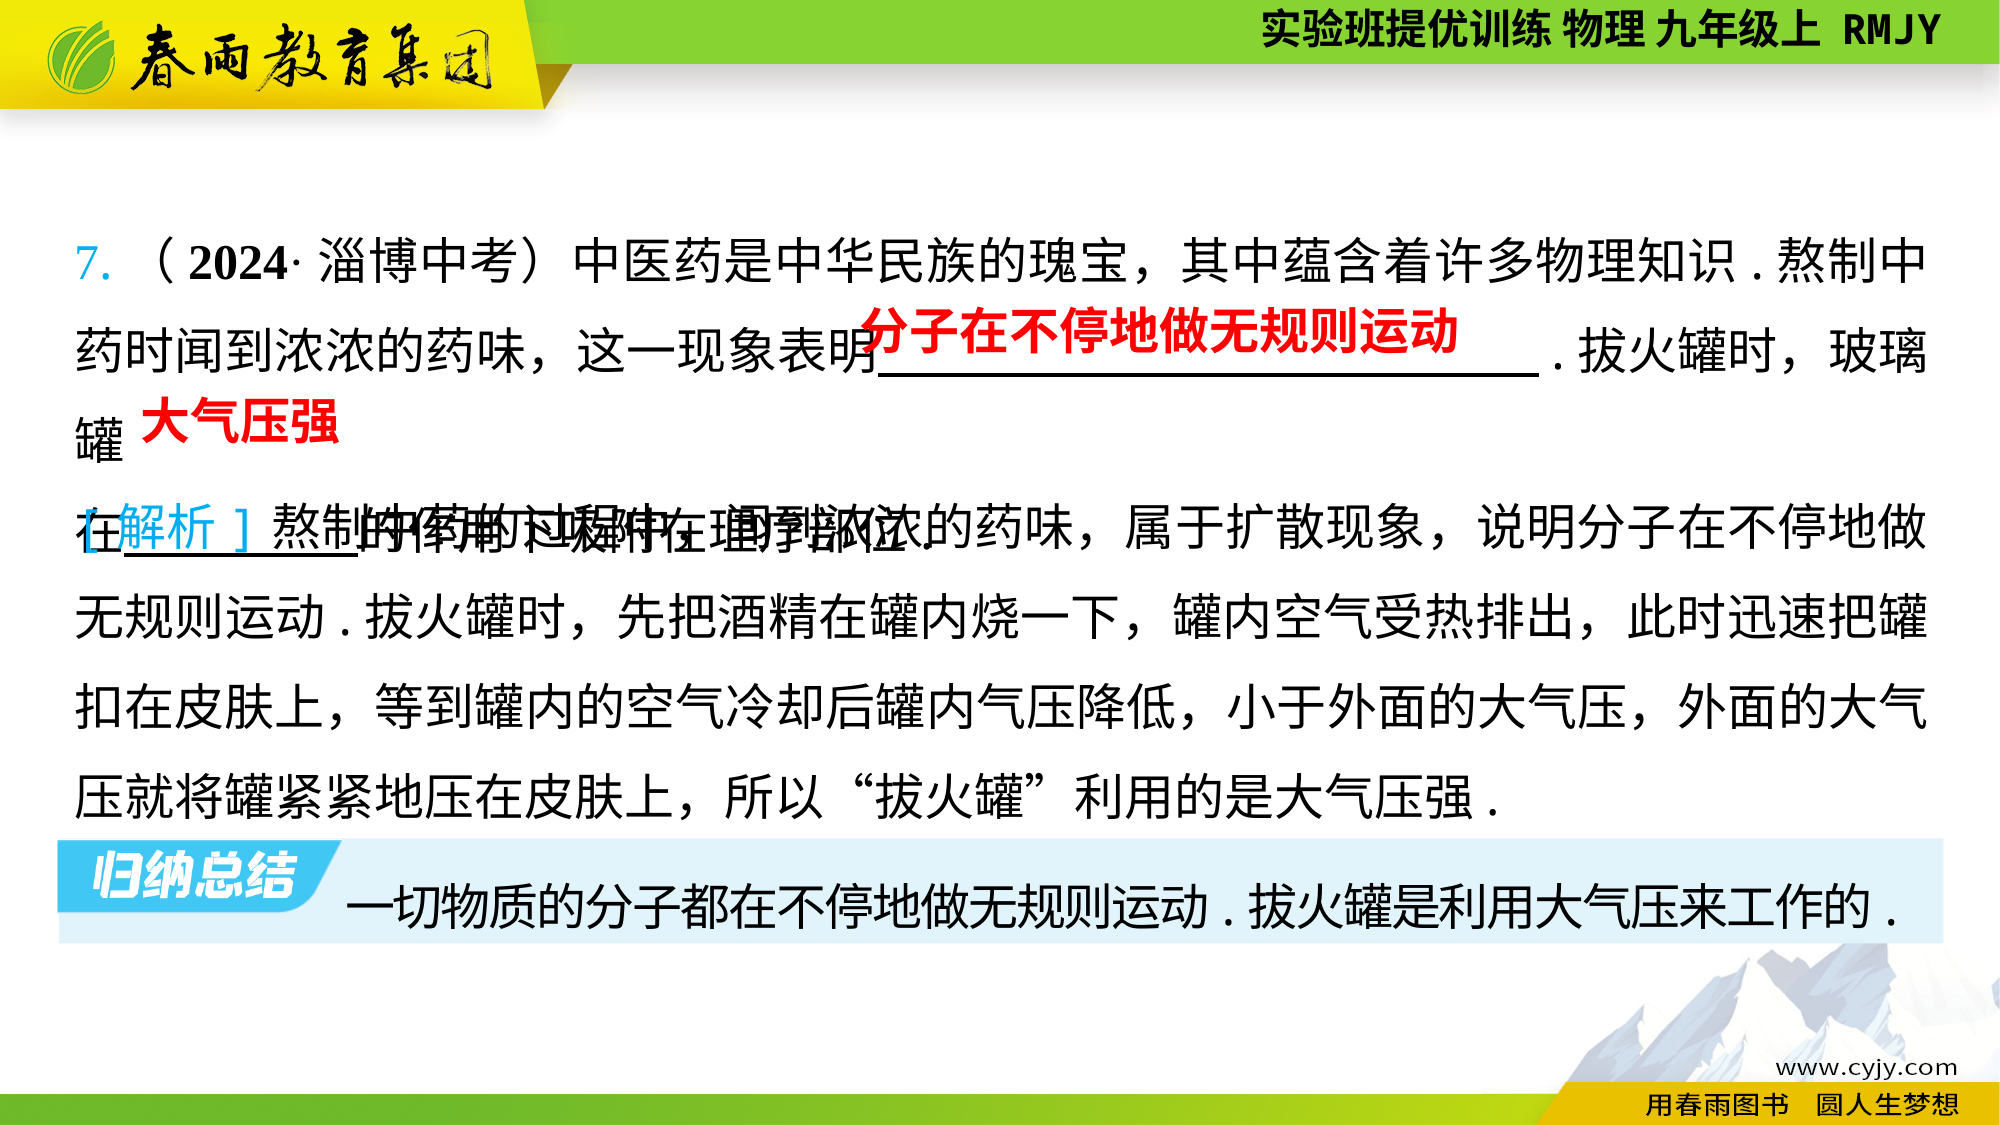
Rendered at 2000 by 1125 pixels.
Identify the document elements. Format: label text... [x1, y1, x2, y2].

picture [0, 0, 2000, 1125]
text_box 分子在不停地做无规则运动 [844, 292, 1475, 367]
text_box 大气压强 [126, 382, 356, 458]
text_box 一切物质的分子都在不停地做无规则运动.拔火罐是利用大气压来工作的. [59, 838, 1944, 944]
list 7.（2024·淄博中考）中医药是中华民族的瑰宝，其中蕴含着许多物理知识.熬制中药时闻到浓浓的药味，这一现象表明 .拔火罐时，玻璃罐 在 的作用下吸附在理疗部位. [59, 191, 1944, 458]
text_box [解析]熬制中药的过程中，闻到浓浓的药味，属于扩散现象，说明分子在不停地做无规则运动.拔火罐时，先把酒精在罐内烧一下，罐内空气受热排出，此时迅速把罐扣在皮肤上，等到罐内的空气冷却后罐内气压降低，小于外面的大气压，外面的大气压就将罐紧紧地压在皮肤上，所以“拔火罐”利用的是大气压强. [59, 458, 1944, 834]
